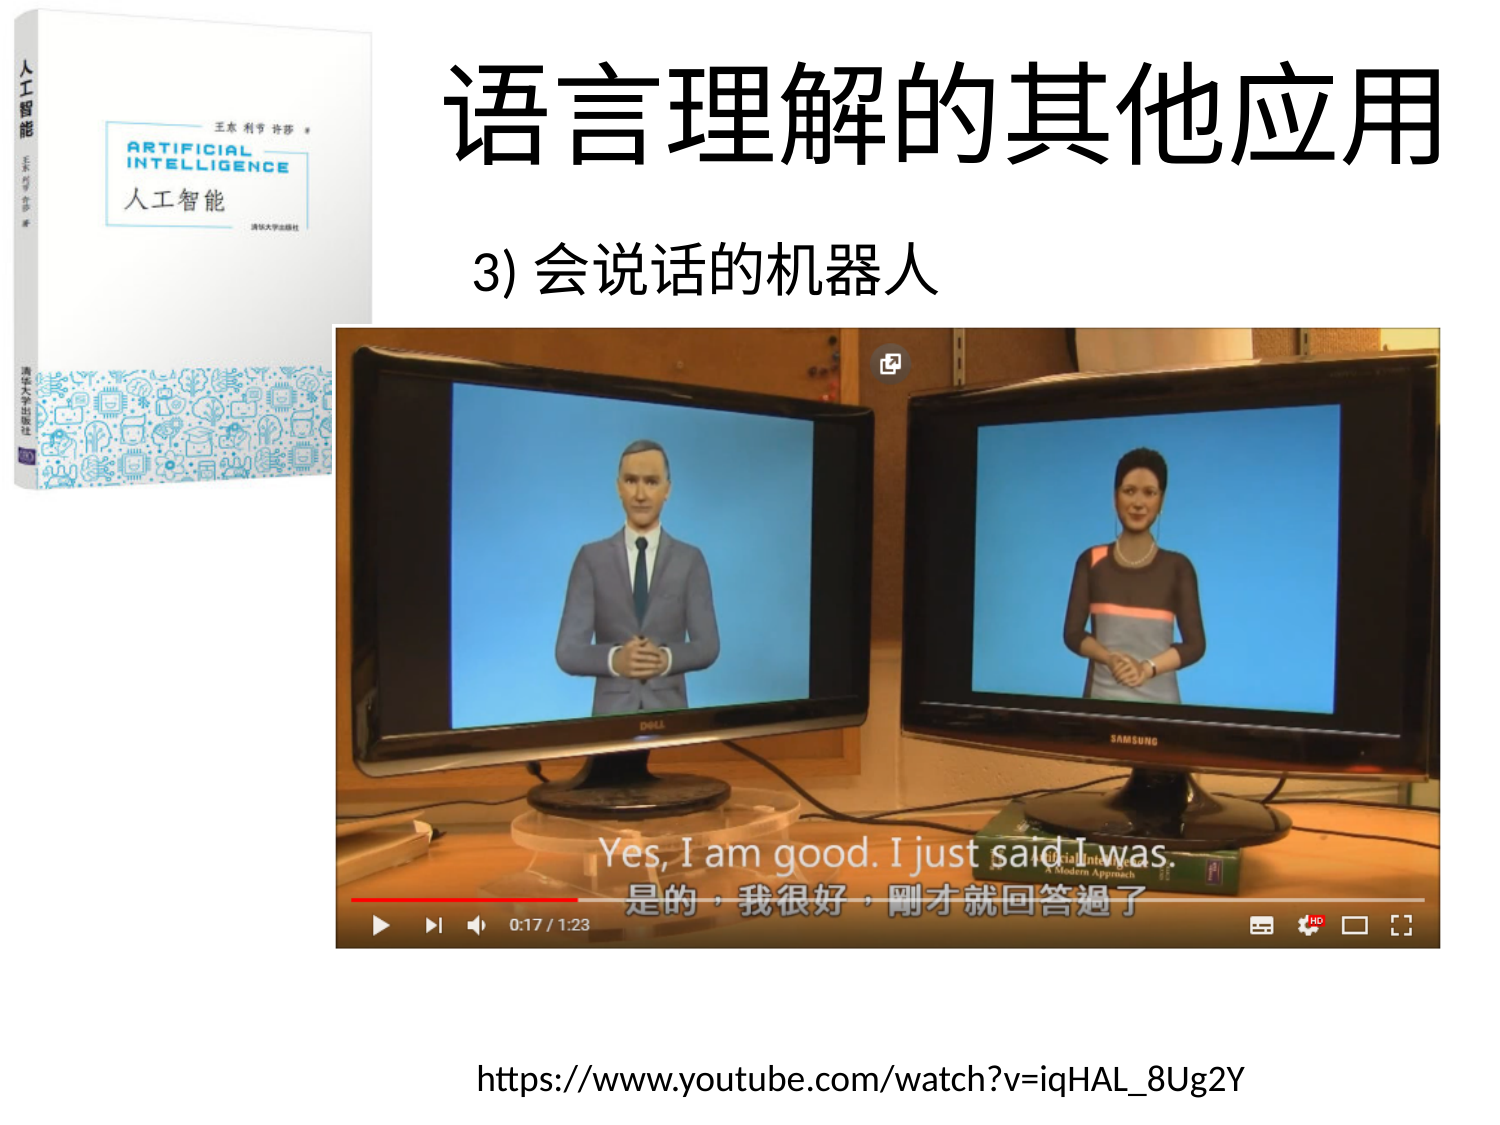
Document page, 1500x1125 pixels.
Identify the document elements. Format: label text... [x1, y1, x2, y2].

picture [0, 0, 1443, 950]
text_box 语言理解的其他应用 [424, 52, 1467, 189]
text_box https://www.youtube.com/watch?v=iqHAL_8Ug2Y [461, 1046, 1261, 1107]
text_box 3)会说话的机器人 [456, 225, 1192, 311]
